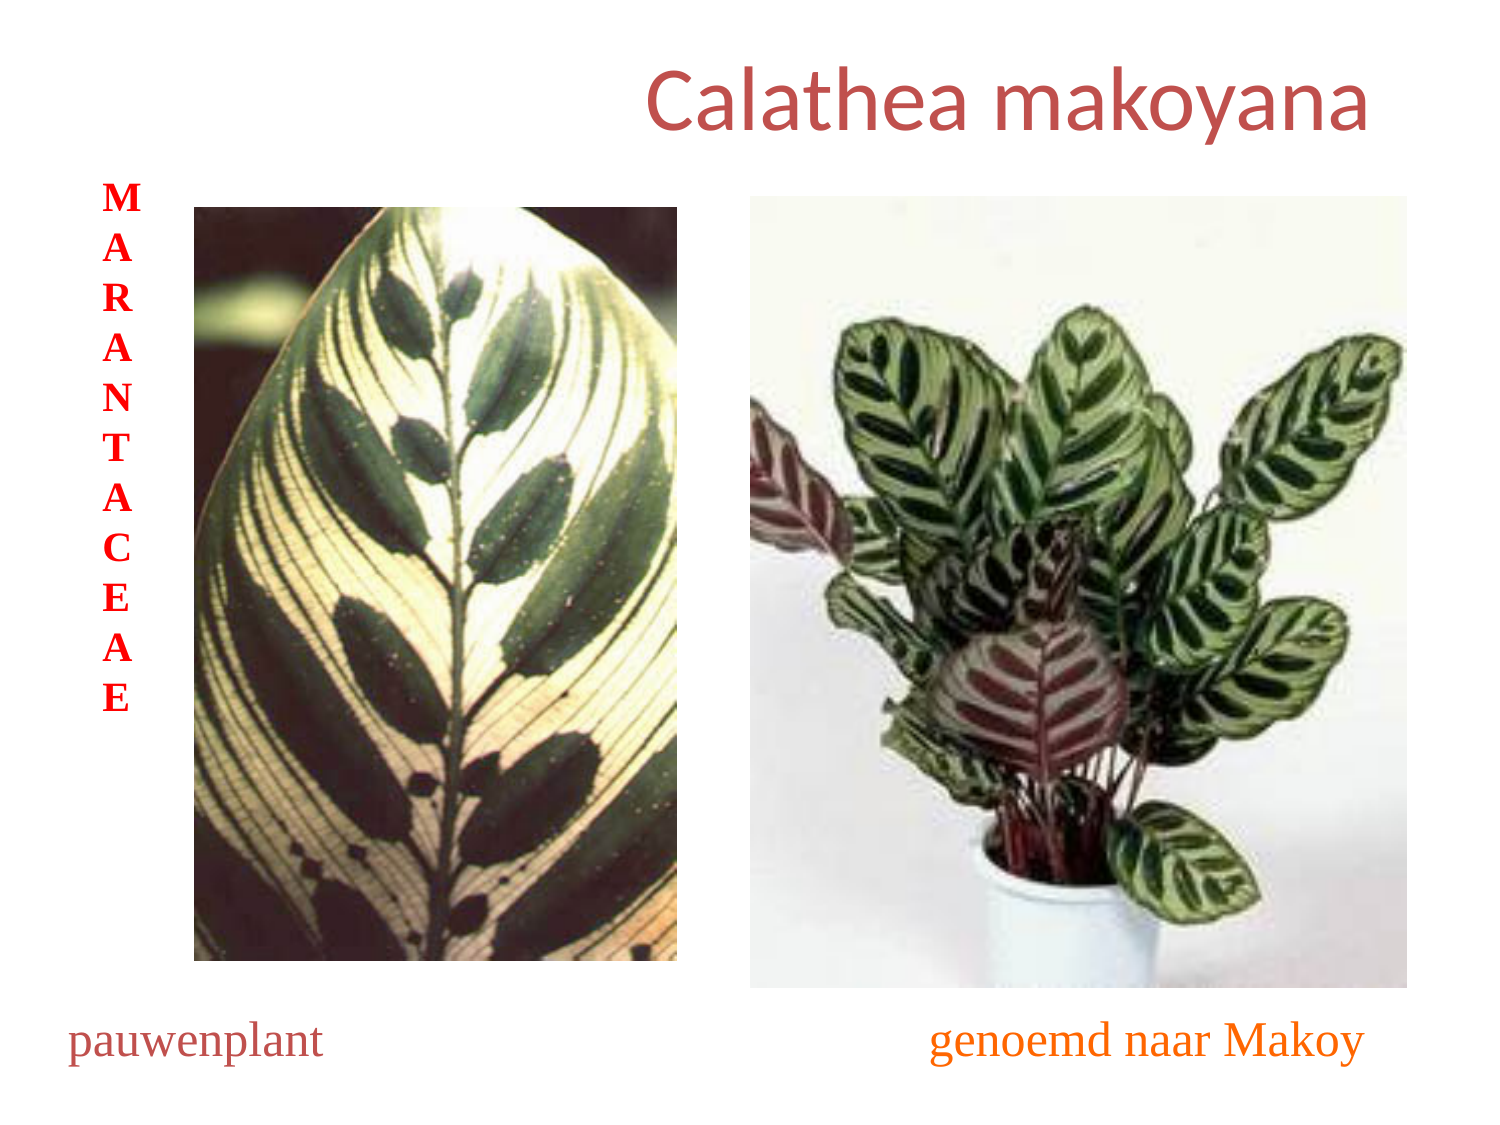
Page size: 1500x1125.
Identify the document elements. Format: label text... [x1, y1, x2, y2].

picture [194, 207, 677, 961]
title Calathea makoyana [112, 0, 1388, 188]
text_box genoemd naar Makoy [1116, 999, 1380, 1075]
text_box MARANTACEAE [87, 162, 150, 728]
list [749, 196, 1407, 988]
text_box pauwenplant [53, 999, 1116, 1075]
